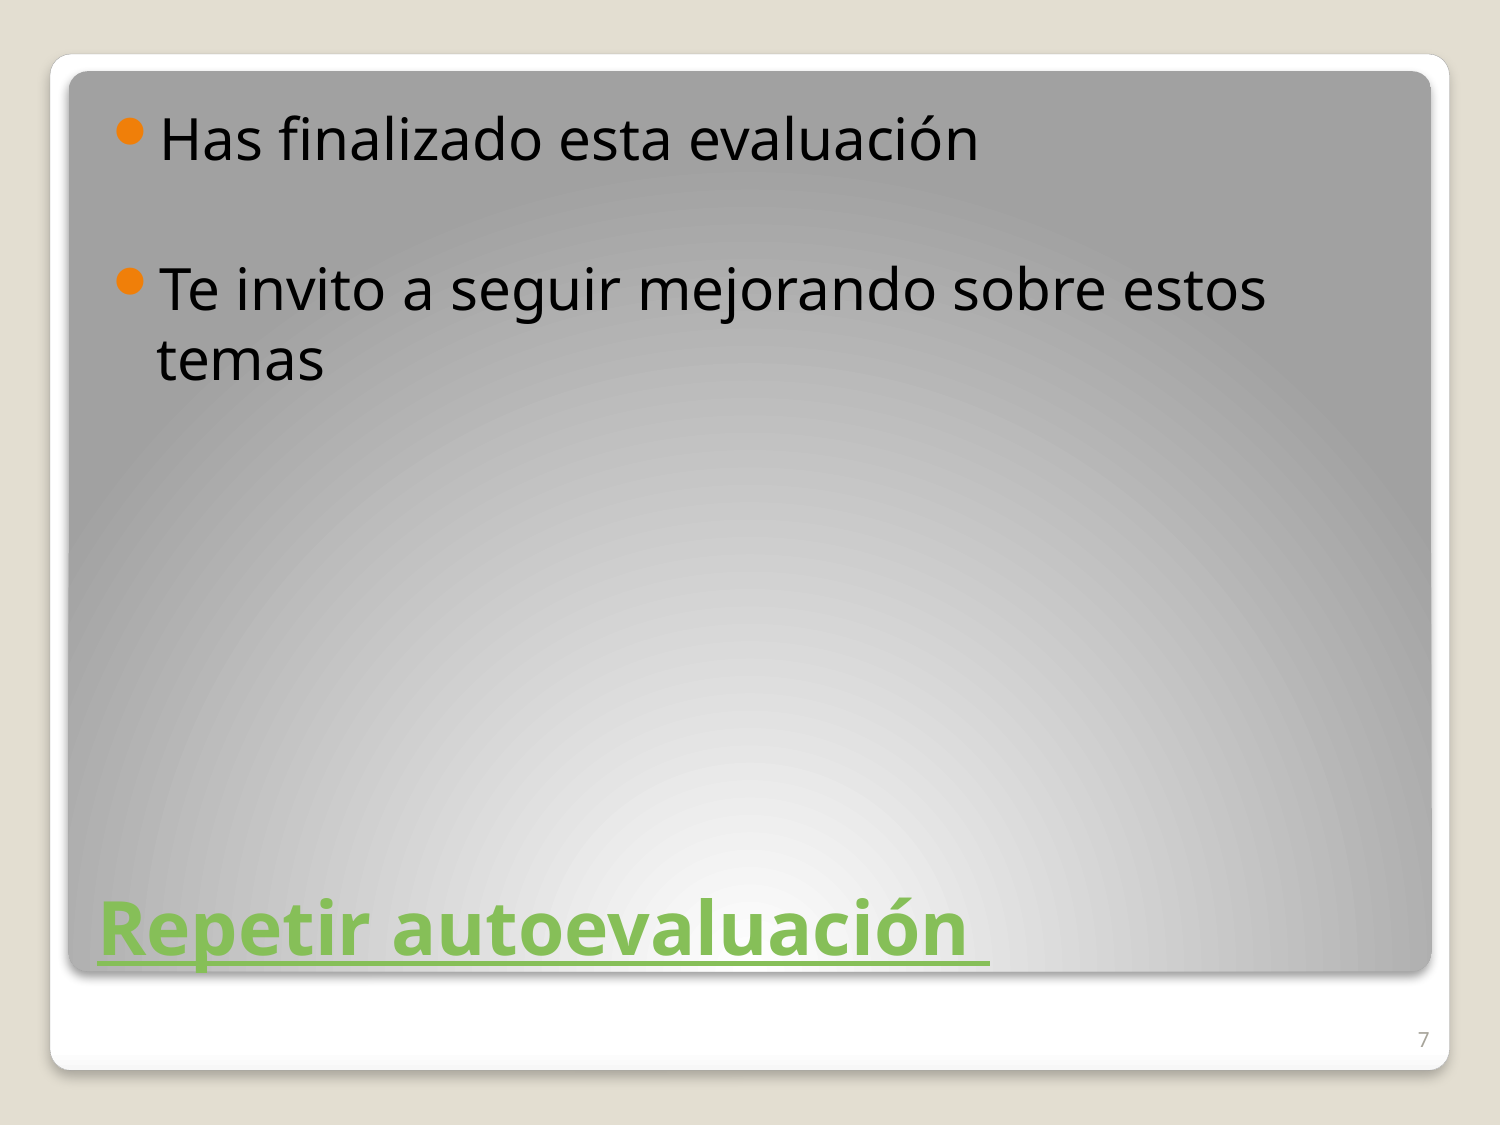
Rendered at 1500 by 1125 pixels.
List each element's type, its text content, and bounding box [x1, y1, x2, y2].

slide_number 7 [1369, 1002, 1445, 1063]
list Has finalizado esta evaluación Te invito a seguir mejorando sobre estos temas [82, 86, 1425, 774]
title Repetir autoevaluación [82, 817, 1425, 990]
